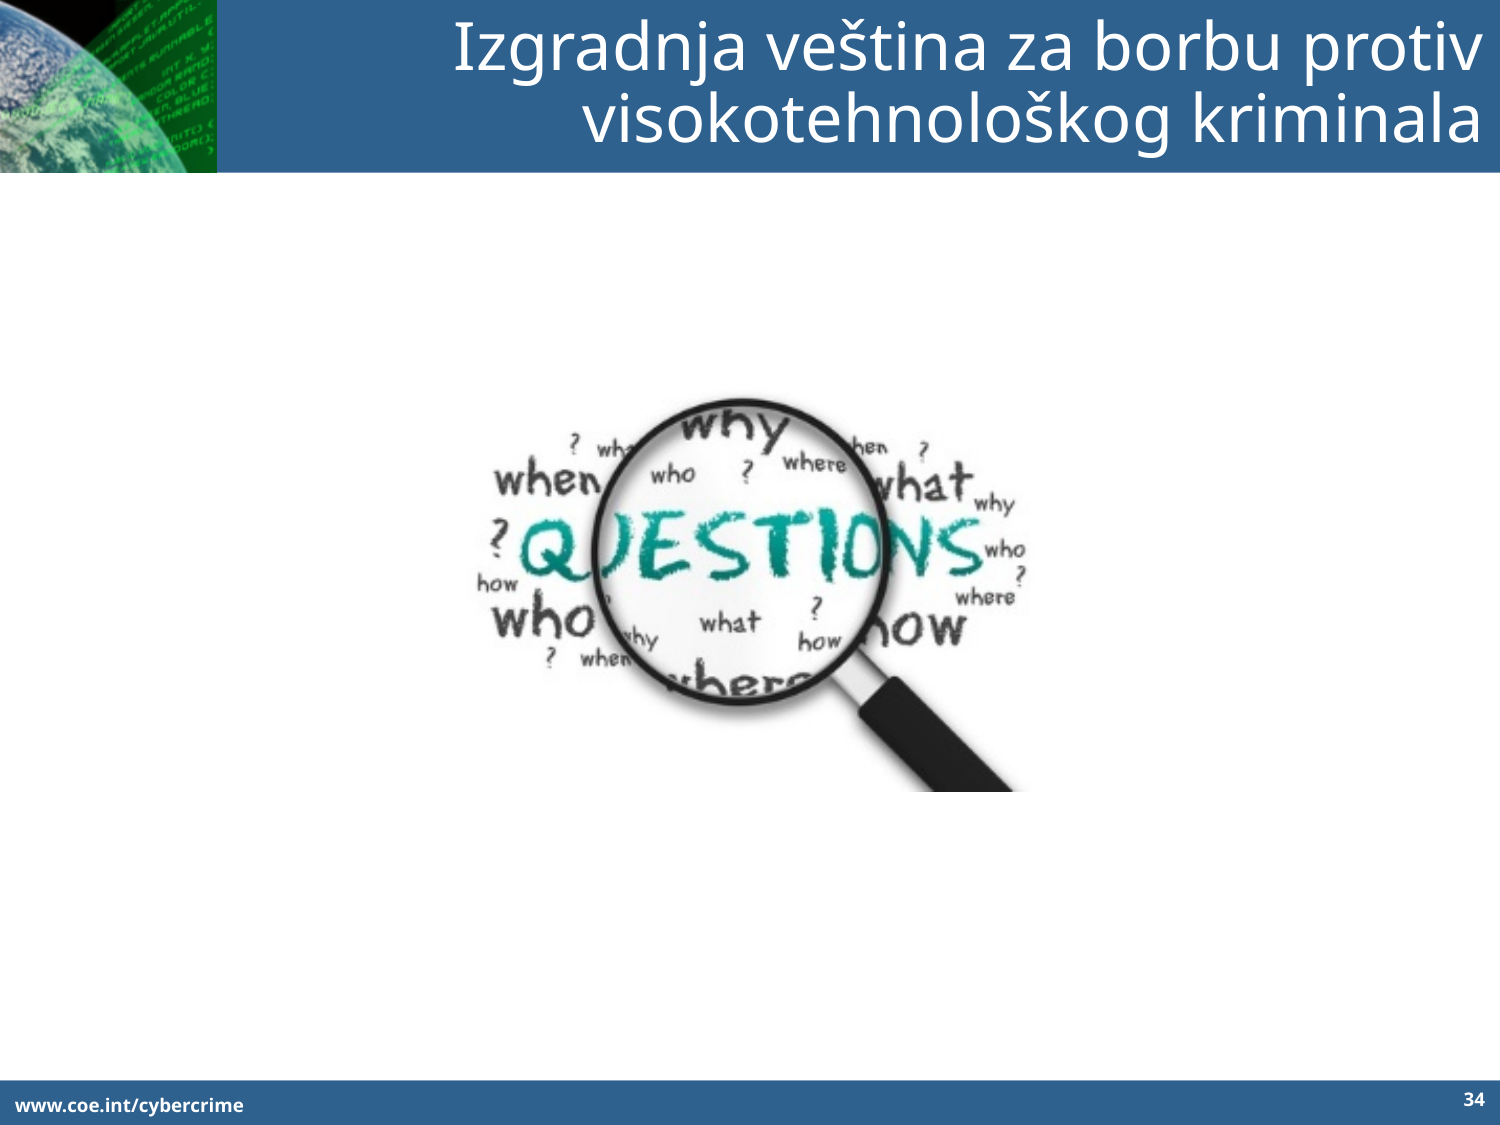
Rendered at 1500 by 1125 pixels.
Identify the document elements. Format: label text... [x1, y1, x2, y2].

list Izgradnja veština za borbu protiv visokotehnološkog kriminala [237, 0, 1500, 170]
picture [443, 332, 1057, 793]
slide_number 34 [1162, 1080, 1500, 1125]
picture [0, 0, 217, 173]
